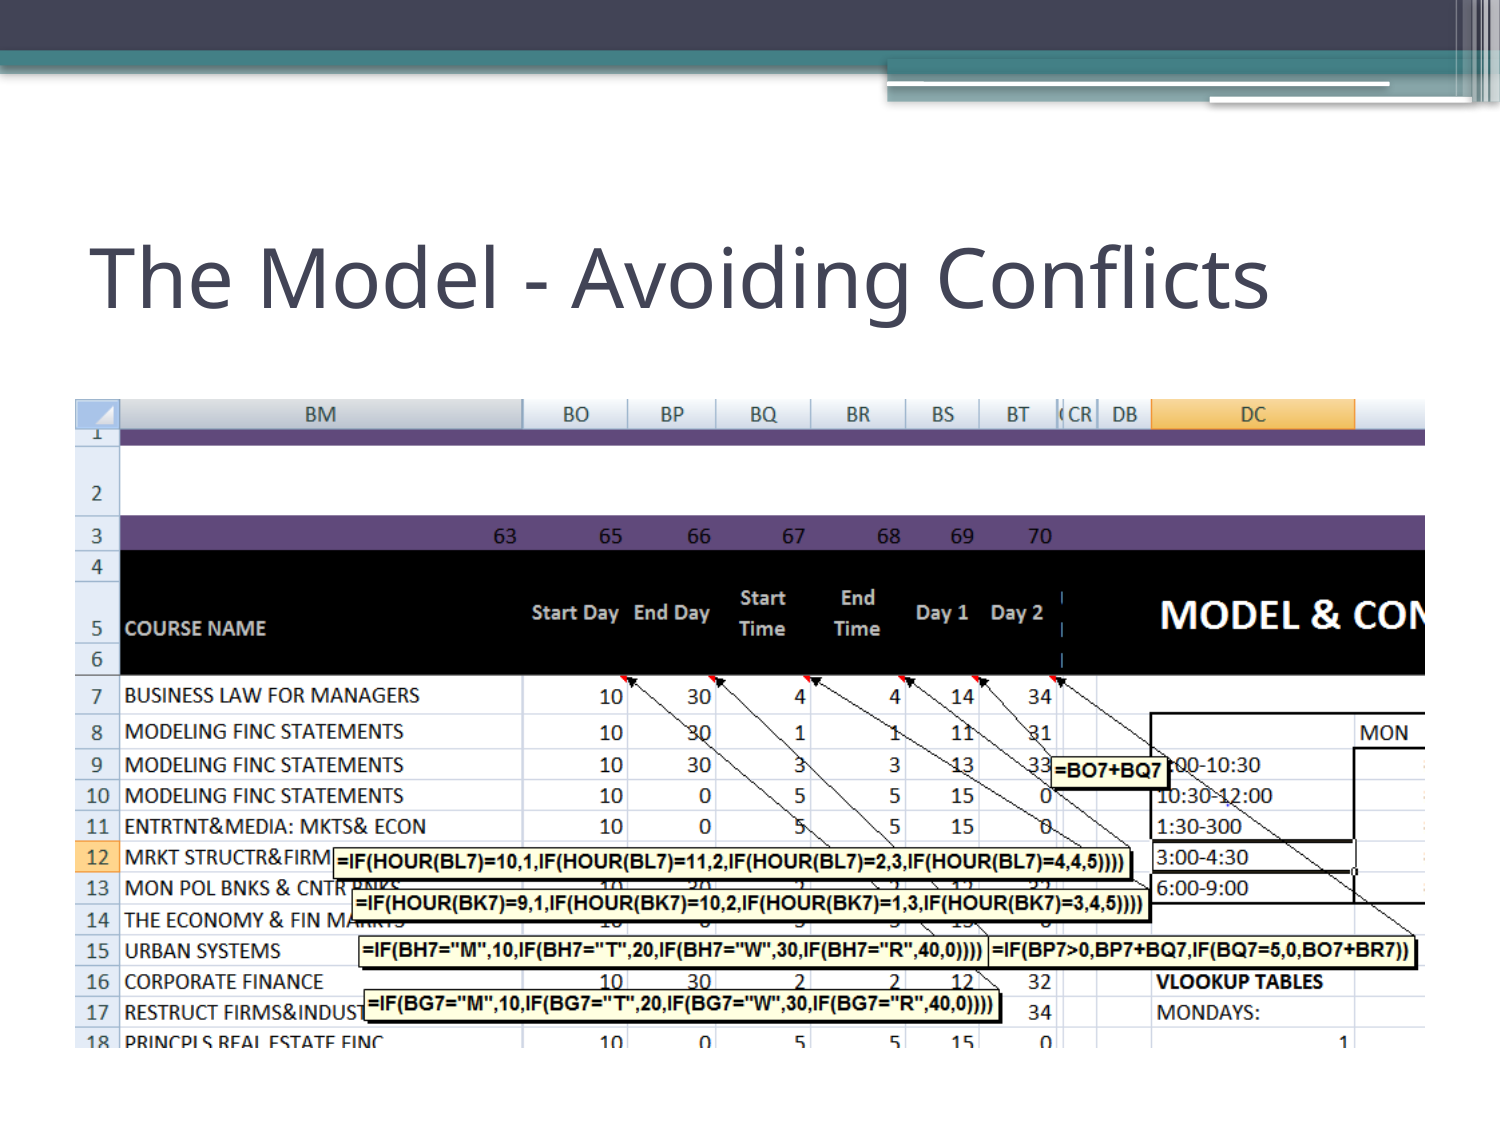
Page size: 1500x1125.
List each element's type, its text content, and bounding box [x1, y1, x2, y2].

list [74, 399, 1426, 1048]
title The Model - Avoiding Conflicts [75, 187, 1425, 363]
